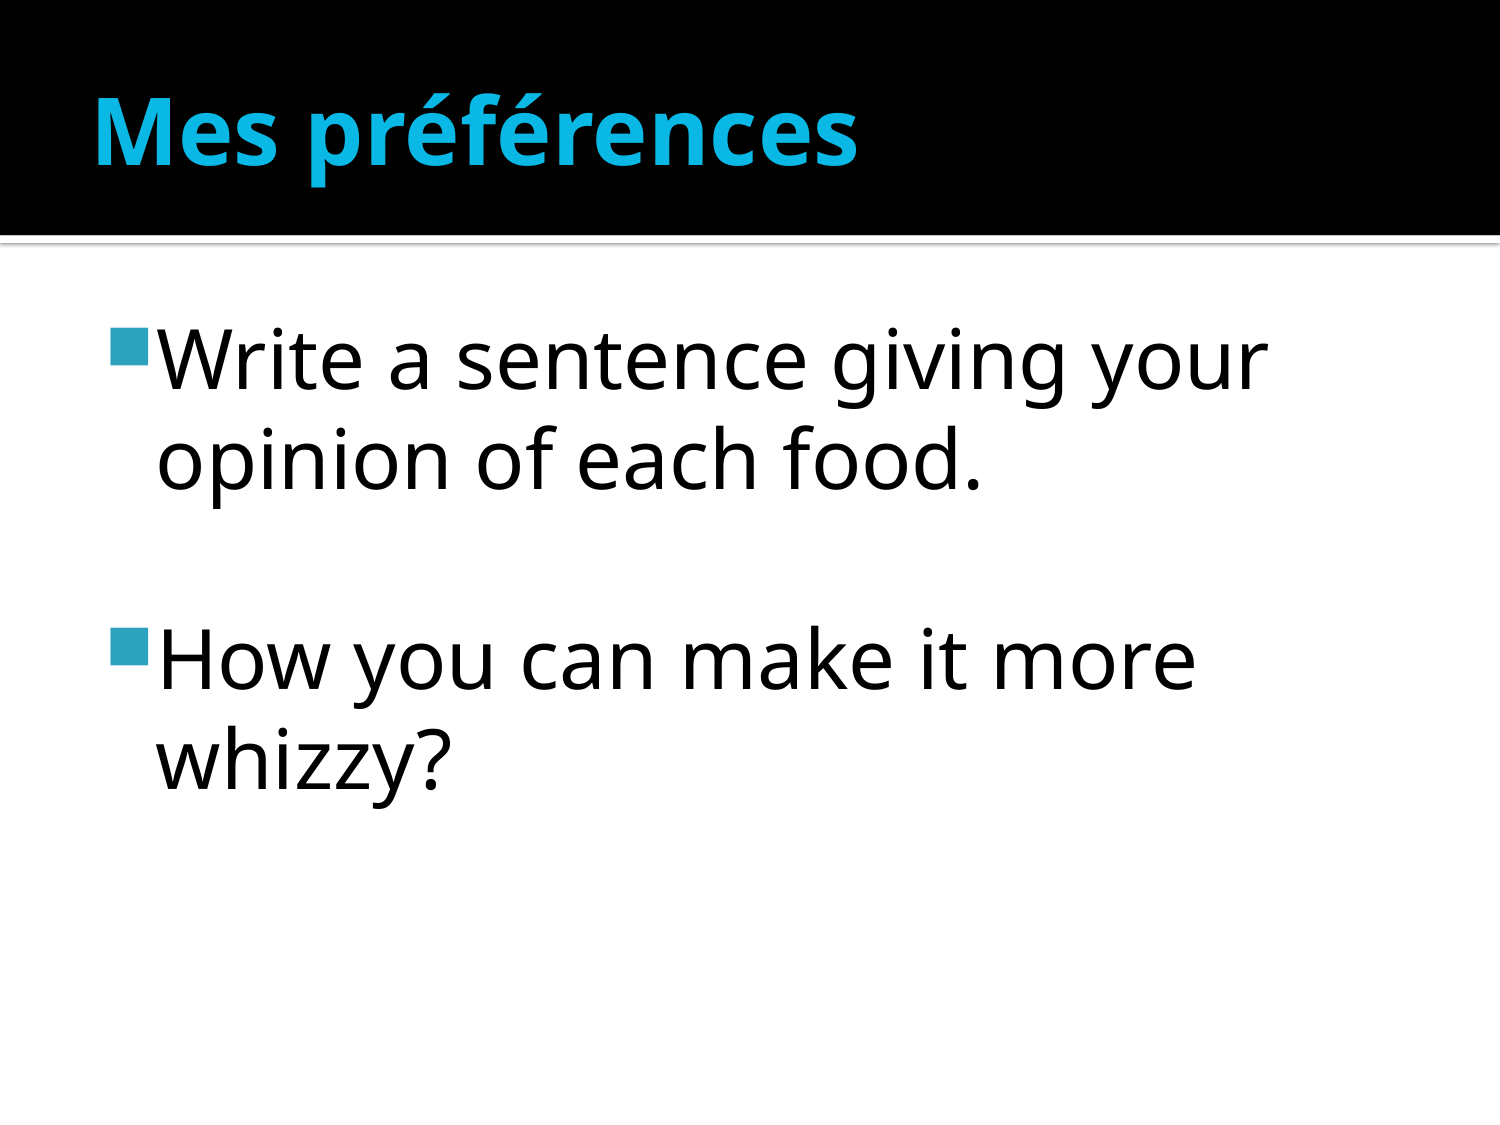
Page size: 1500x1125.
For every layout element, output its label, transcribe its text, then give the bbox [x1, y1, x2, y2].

title Mes préférences [75, 25, 1425, 231]
list Write a sentence giving your opinion of each food. How you can make it more whizzy? [74, 290, 1426, 1051]
